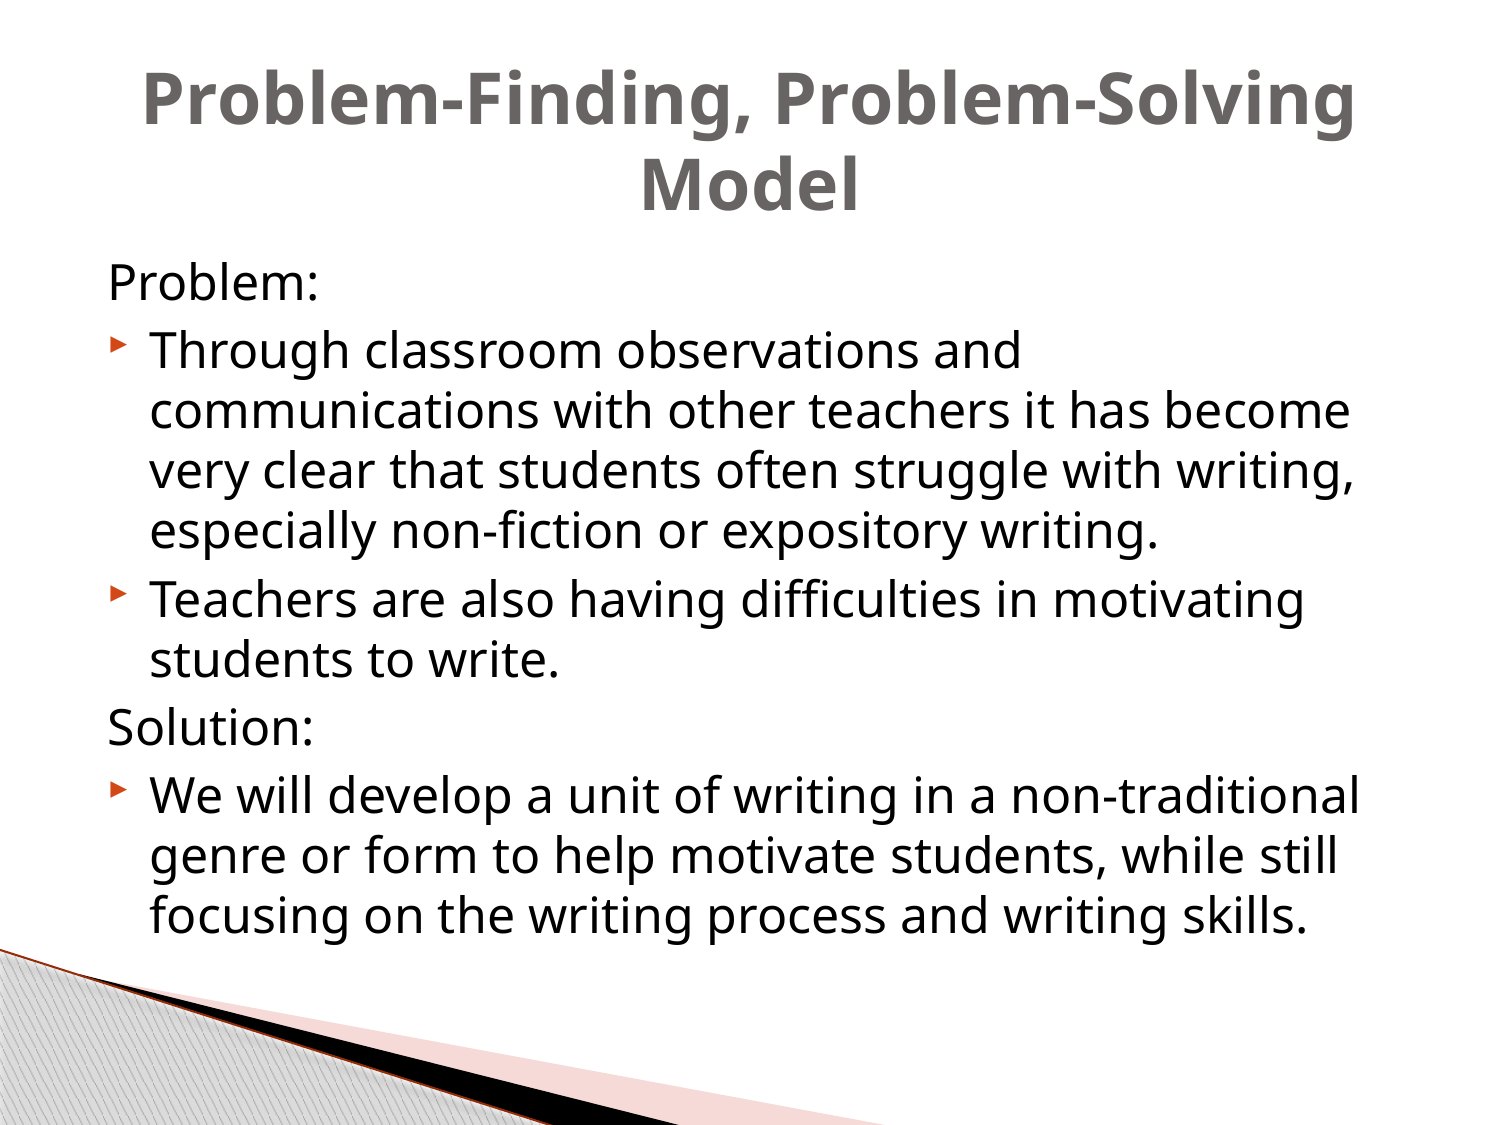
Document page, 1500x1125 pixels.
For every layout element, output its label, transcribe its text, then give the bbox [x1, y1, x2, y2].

list Problem: Through classroom observations and communications with other teachers it has become very clear that students often struggle with writing, especially non-fiction or expository writing. Teachers are also having difficulties in motivating students to write. Solution: We will develop a unit of writing in a non-traditional genre or form to help motivate students, while still focusing on the writing process and writing skills. [75, 243, 1425, 1013]
title Problem-Finding, Problem-Solving Model [75, 45, 1425, 233]
